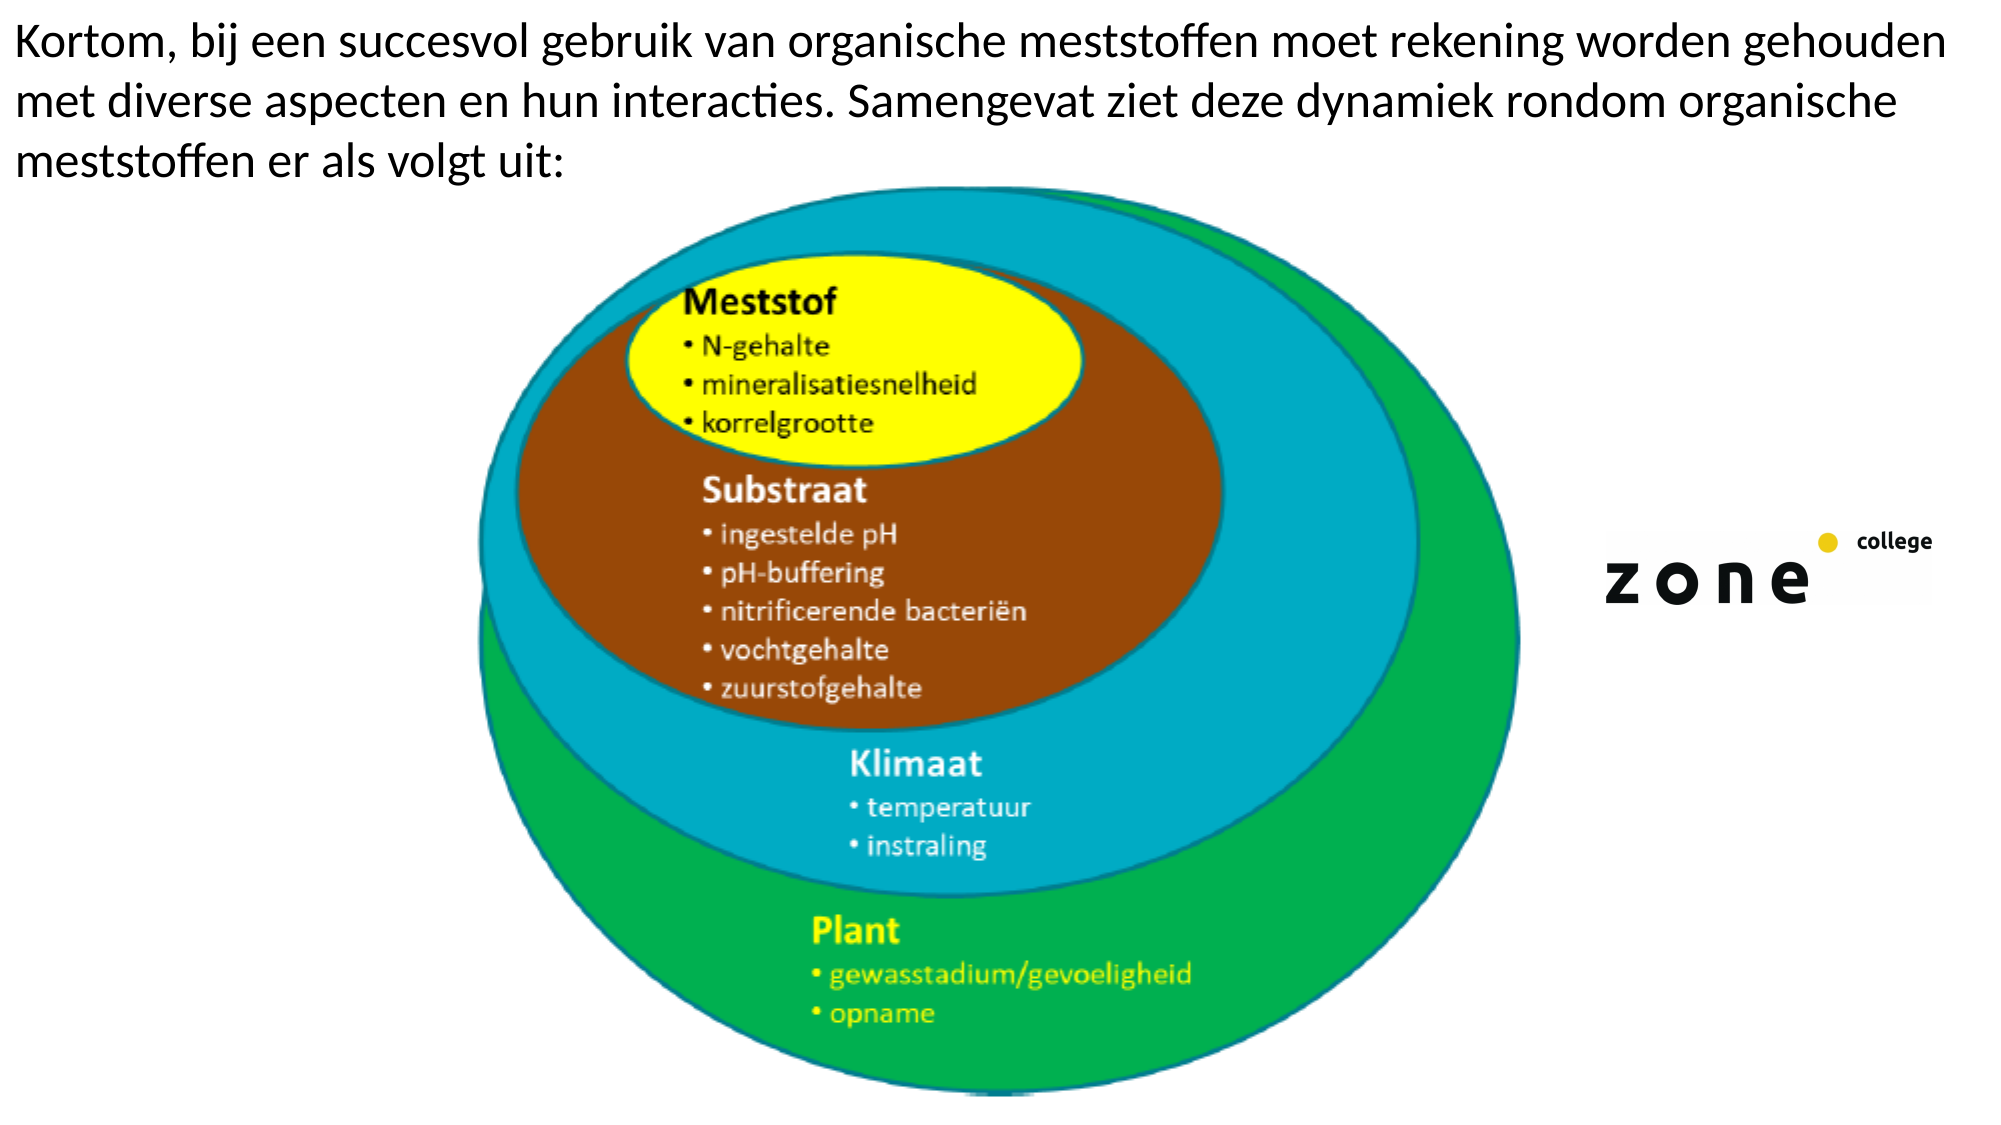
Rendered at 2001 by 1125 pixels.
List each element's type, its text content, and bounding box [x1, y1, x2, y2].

text_box Kortom, bij een succesvol gebruik van organische meststoffen moet rekening worden gehouden met diverse aspecten en hun interacties. Samengevat ziet deze dynamiek rondom organische meststoffen er als volgt uit: [0, 0, 1972, 195]
picture [362, 151, 1932, 1125]
